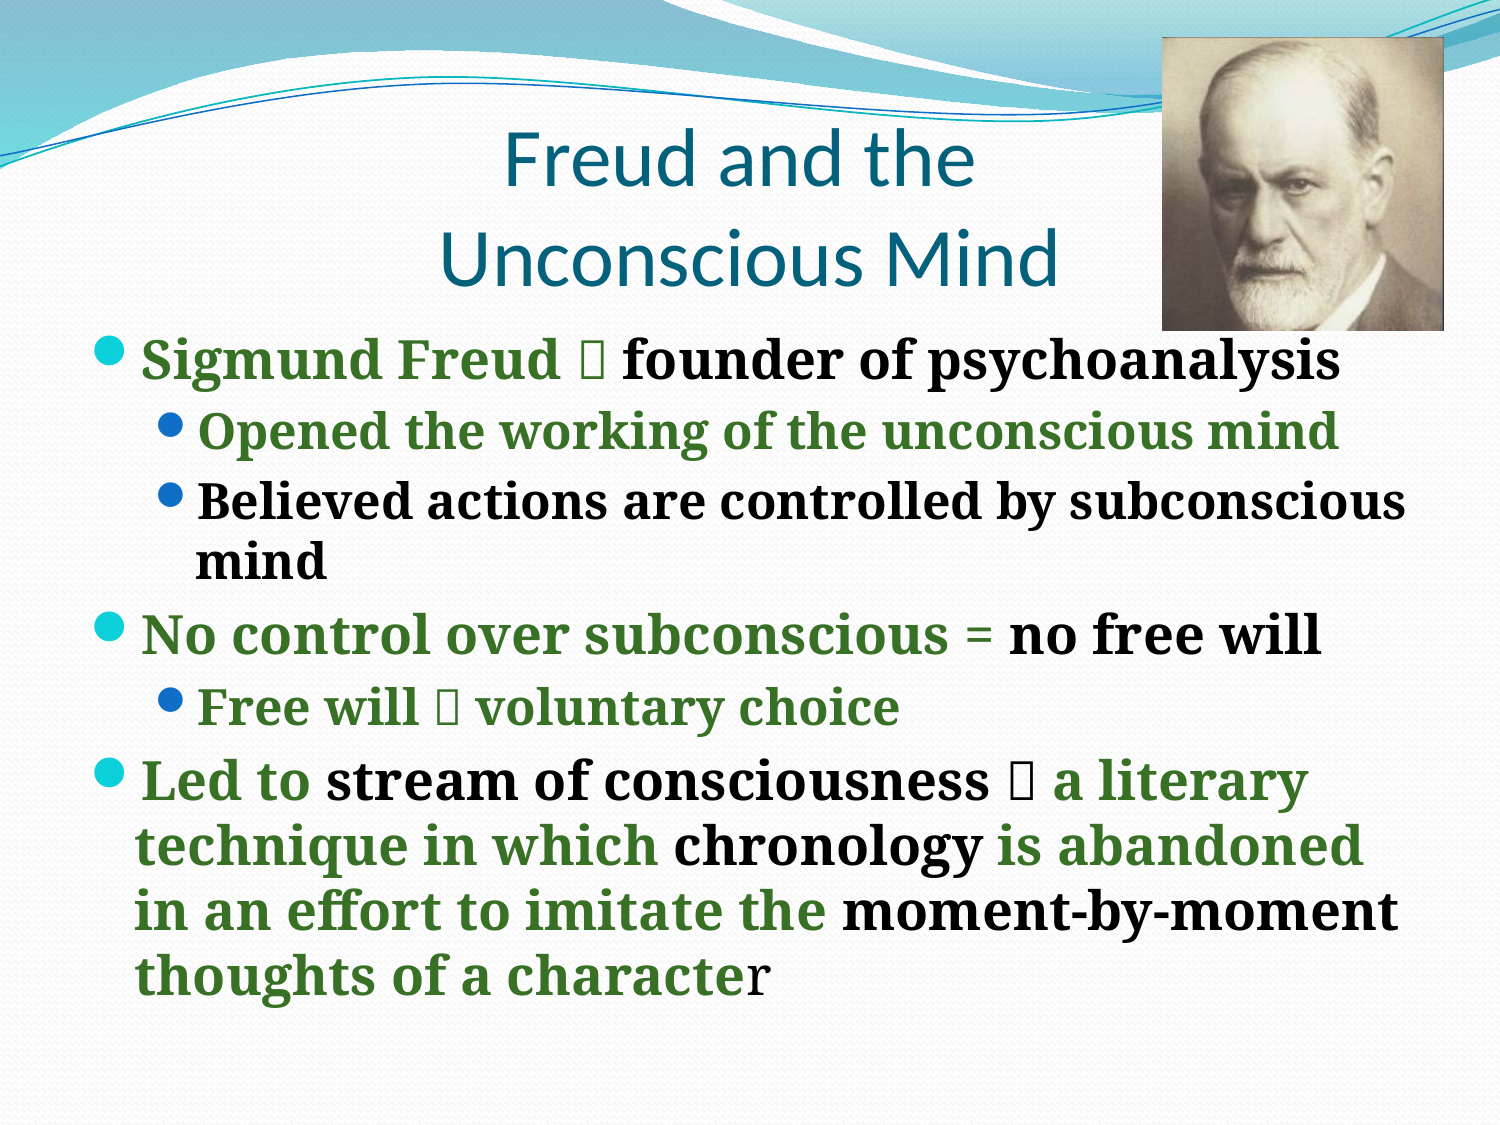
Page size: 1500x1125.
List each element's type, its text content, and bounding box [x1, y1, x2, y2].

title Freud and the Unconscious Mind [74, 115, 1155, 304]
list Sigmund Freud  founder of psychoanalysis Opened the working of the unconscious mind Believed actions are controlled by subconscious mind No control over subconscious = no free will Free will  voluntary choice Led to stream of consciousness  a literary technique in which chronology is abandoned in an effort to imitate the moment-by-moment thoughts of a character [74, 317, 1426, 1038]
picture [1162, 37, 1444, 331]
